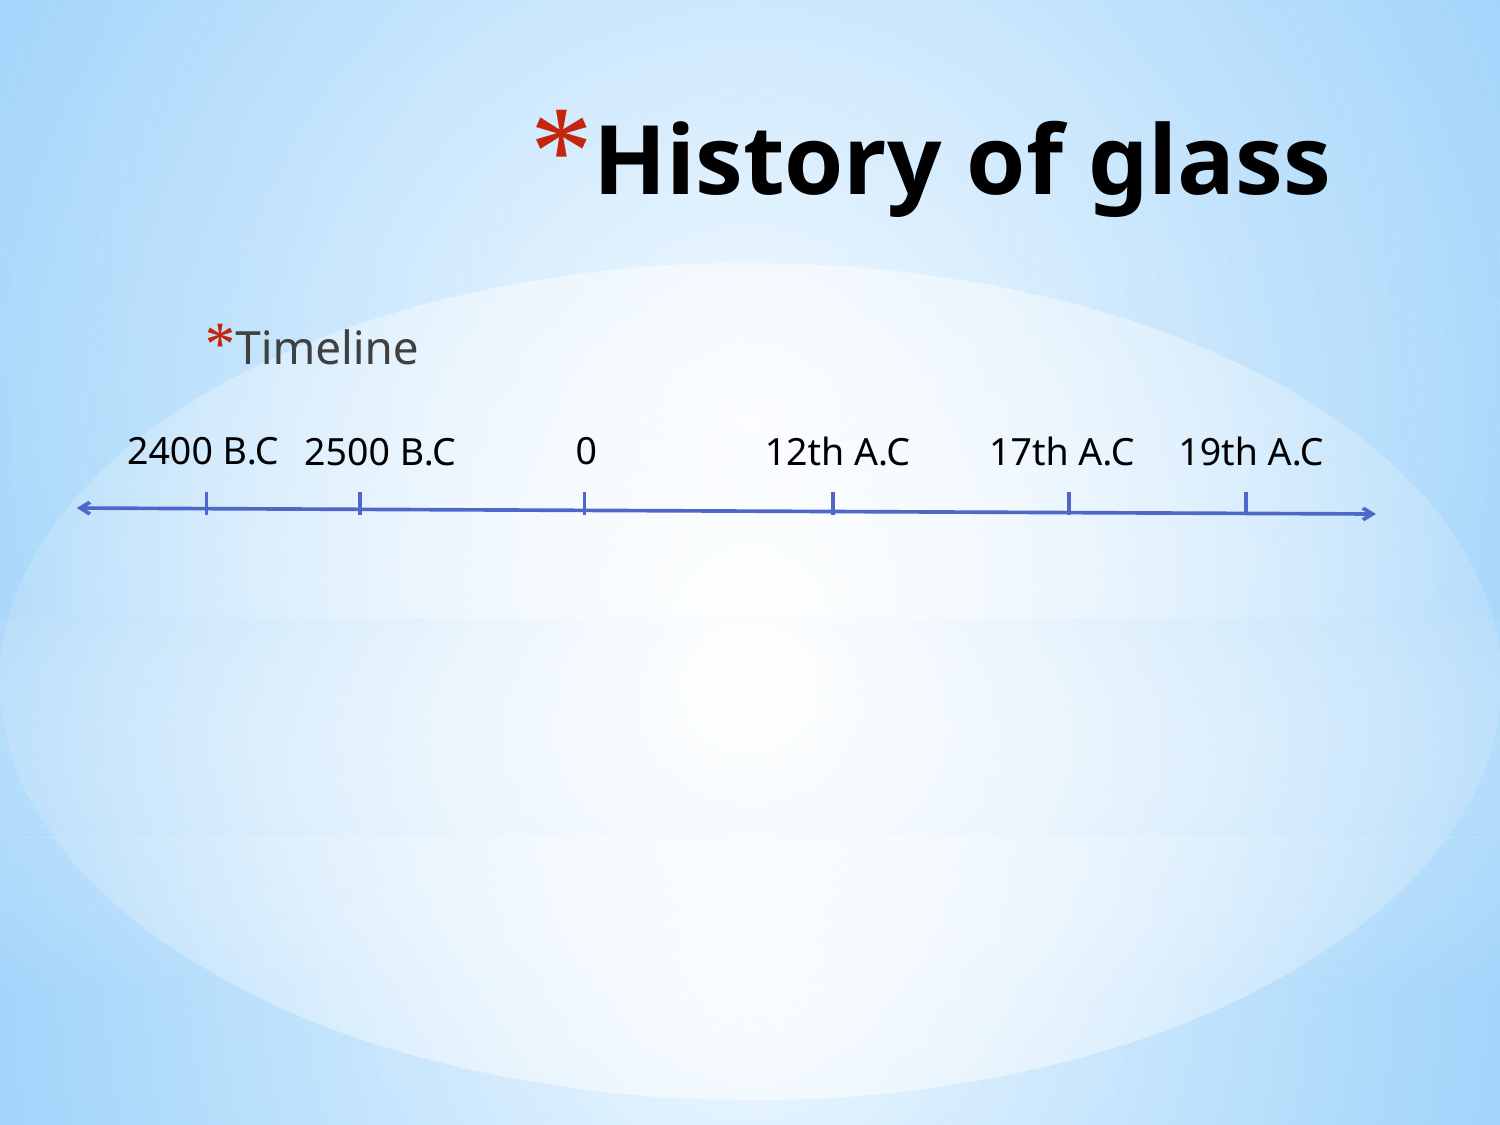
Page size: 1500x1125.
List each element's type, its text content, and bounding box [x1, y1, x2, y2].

text_box 2400 B.C [112, 419, 302, 479]
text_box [76, 507, 201, 515]
text_box 0 [560, 419, 750, 479]
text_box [365, 507, 579, 515]
text_box Timeline [183, 311, 561, 421]
text_box 19th A.C [1164, 420, 1353, 481]
text_box 2500 B.C [289, 420, 479, 481]
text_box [837, 507, 1063, 515]
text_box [211, 507, 355, 515]
text_box 12th A.C [750, 420, 939, 481]
title History of glass [277, 91, 1346, 279]
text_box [589, 507, 827, 515]
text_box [1073, 507, 1241, 515]
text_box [1251, 507, 1377, 515]
text_box 17th A.C [974, 420, 1164, 481]
